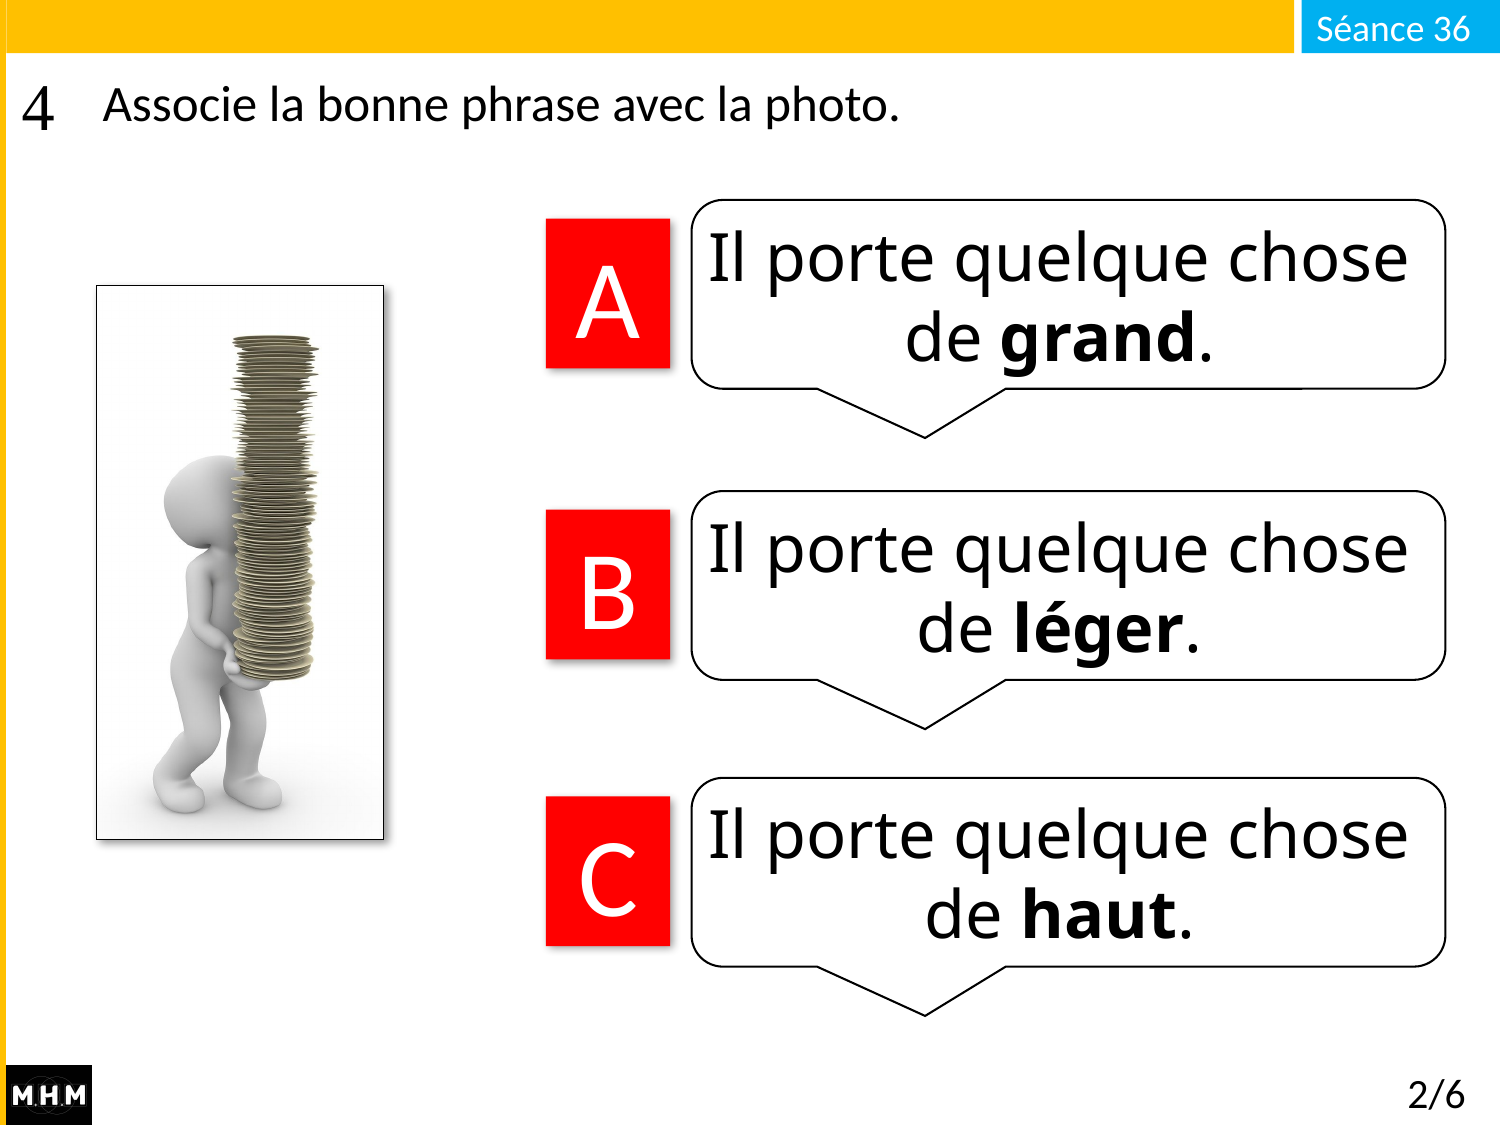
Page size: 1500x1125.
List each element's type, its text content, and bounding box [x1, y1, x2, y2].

picture [6, 1065, 92, 1125]
text_box C [545, 796, 671, 947]
text_box Il porte quelque chose de grand. [690, 198, 1447, 440]
list 2/6 [1373, 1064, 1500, 1125]
text_box Il porte quelque chose de haut. [690, 776, 1447, 1018]
text_box B [545, 509, 671, 660]
text_box A [545, 218, 671, 369]
title Associe la bonne phrase avec la photo. [87, 32, 1382, 140]
picture [96, 285, 384, 840]
text_box Il porte quelque chose de léger. [690, 490, 1447, 731]
